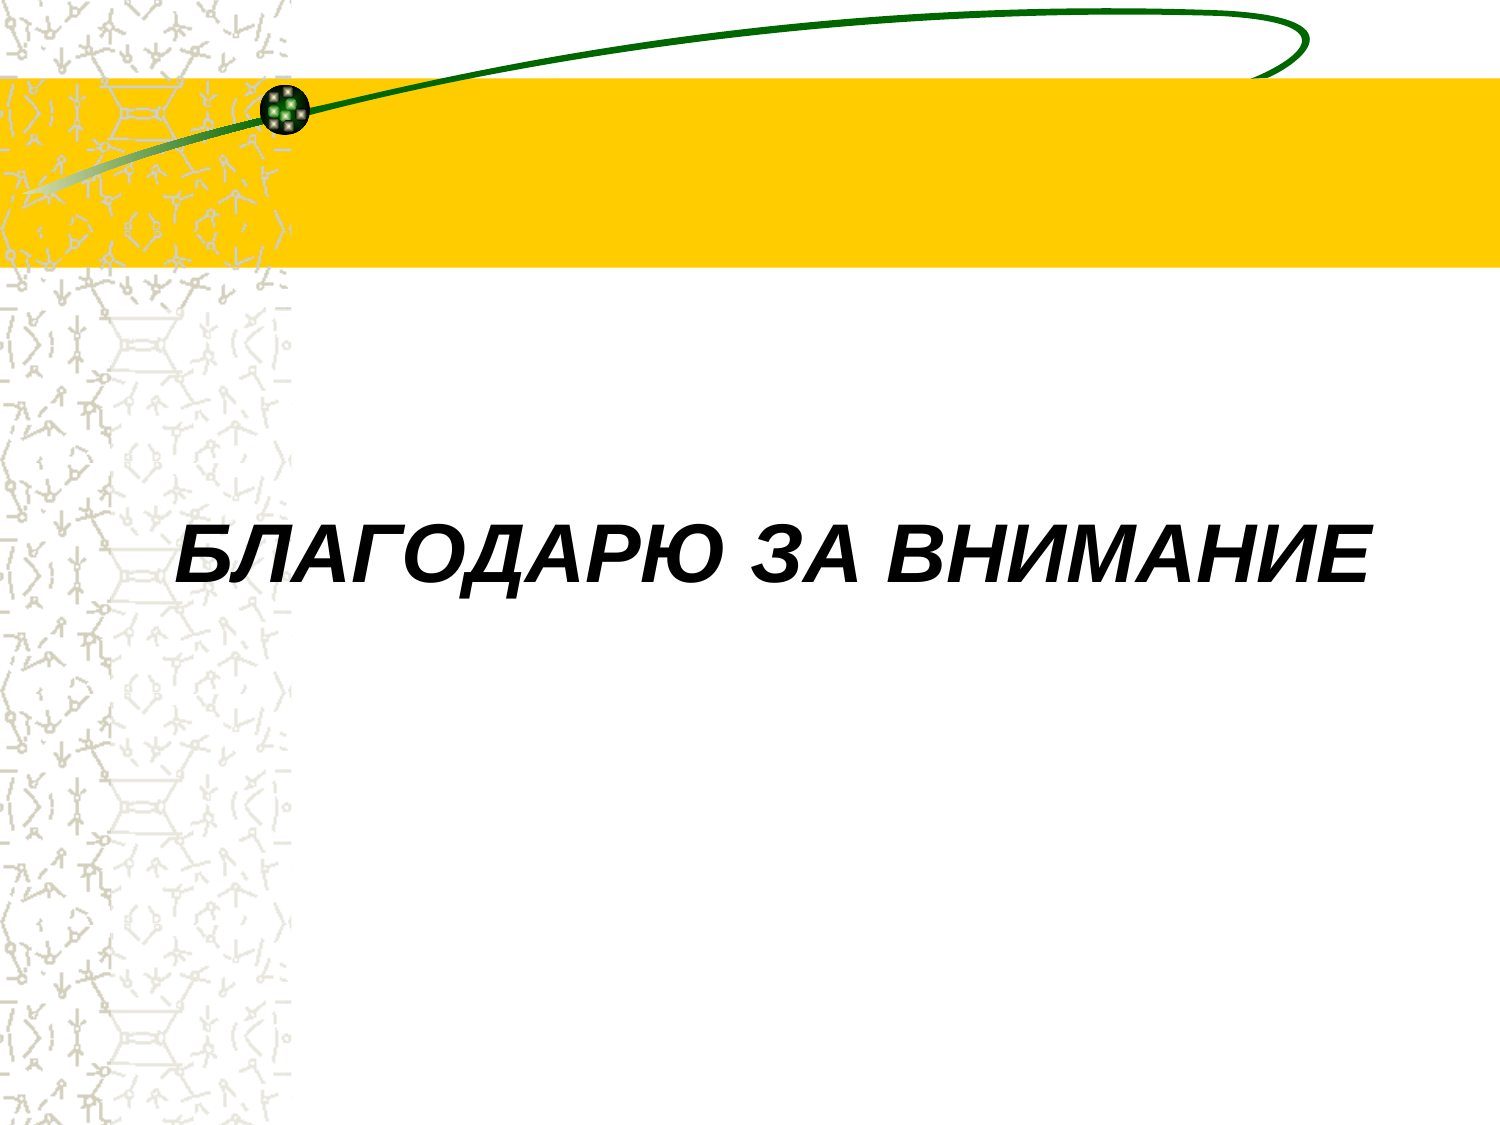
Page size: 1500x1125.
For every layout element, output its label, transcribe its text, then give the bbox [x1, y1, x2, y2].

picture [0, 0, 292, 1125]
text_box БЛАГОДАРЮ ЗА ВНИМАНИЕ [159, 491, 1460, 607]
